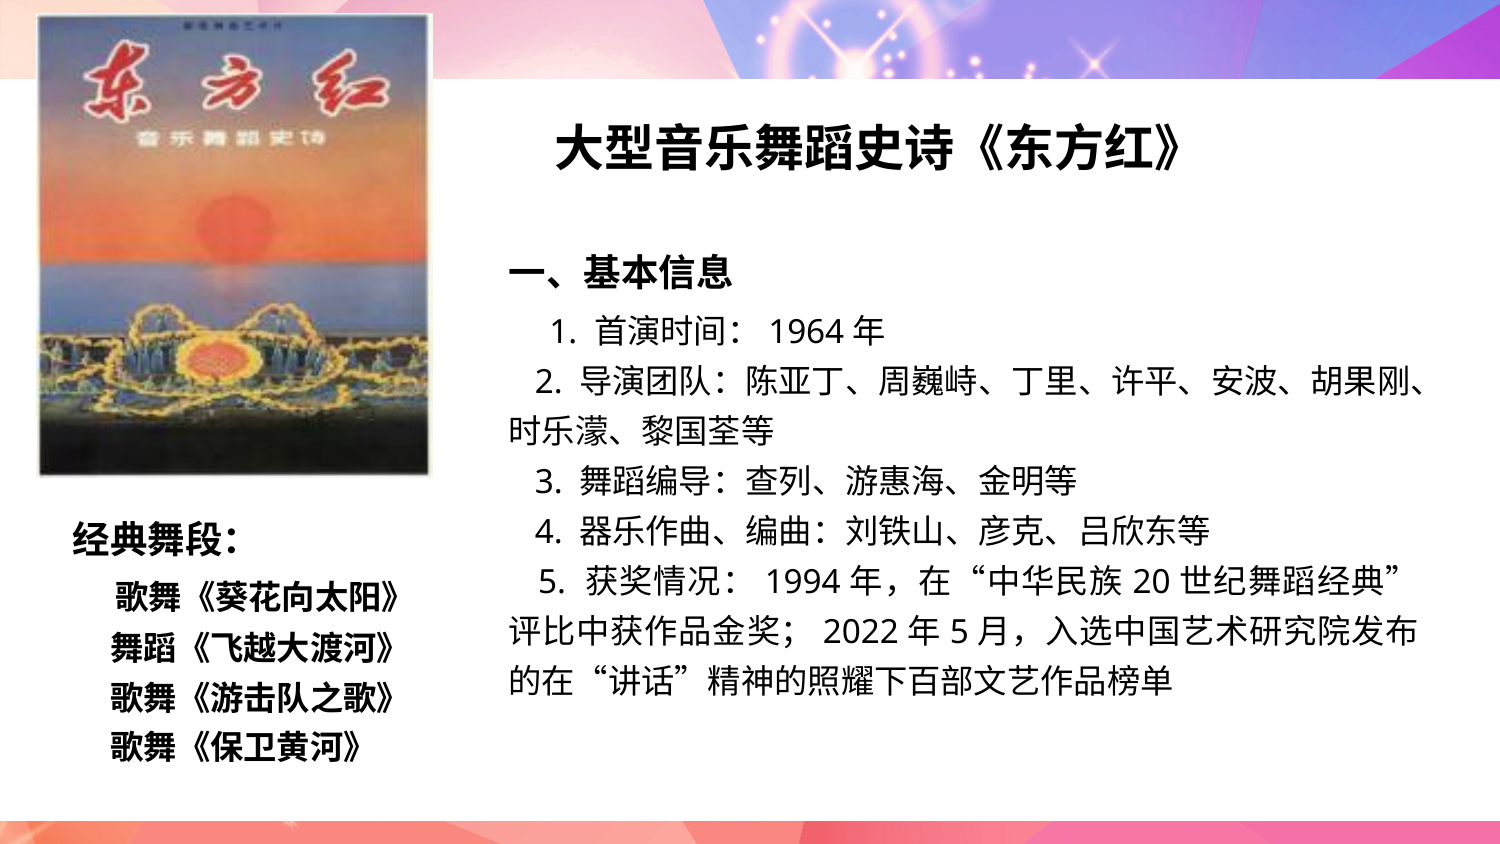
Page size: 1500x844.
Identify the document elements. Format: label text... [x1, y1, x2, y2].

text_box 经典舞段： 歌舞《葵花向太阳》 舞蹈《飞越大渡河》 歌舞《游击队之歌》 歌舞《保卫黄河》 [14, 497, 448, 757]
picture [0, 0, 1500, 478]
text_box 大型音乐舞蹈史诗《东方红》 [463, 109, 1297, 184]
picture [0, 821, 1500, 844]
text_box 一、基本信息 1. 首演时间：1964年 2. 导演团队：陈亚丁、周巍峙、丁里、许平、安波、胡果刚、时乐濛、黎国荃等 3. 舞蹈编导：查列、游惠海、金明等 4. 器乐作曲、编曲：刘铁山、彦克、吕欣东等 5. 获奖情况：1994年，在“中华民族20世纪舞蹈经典”评比中获作品金奖；2022年5月，入选中国艺术研究院发布的在“讲话”精神的照耀下百部文艺作品榜单 [493, 230, 1434, 708]
